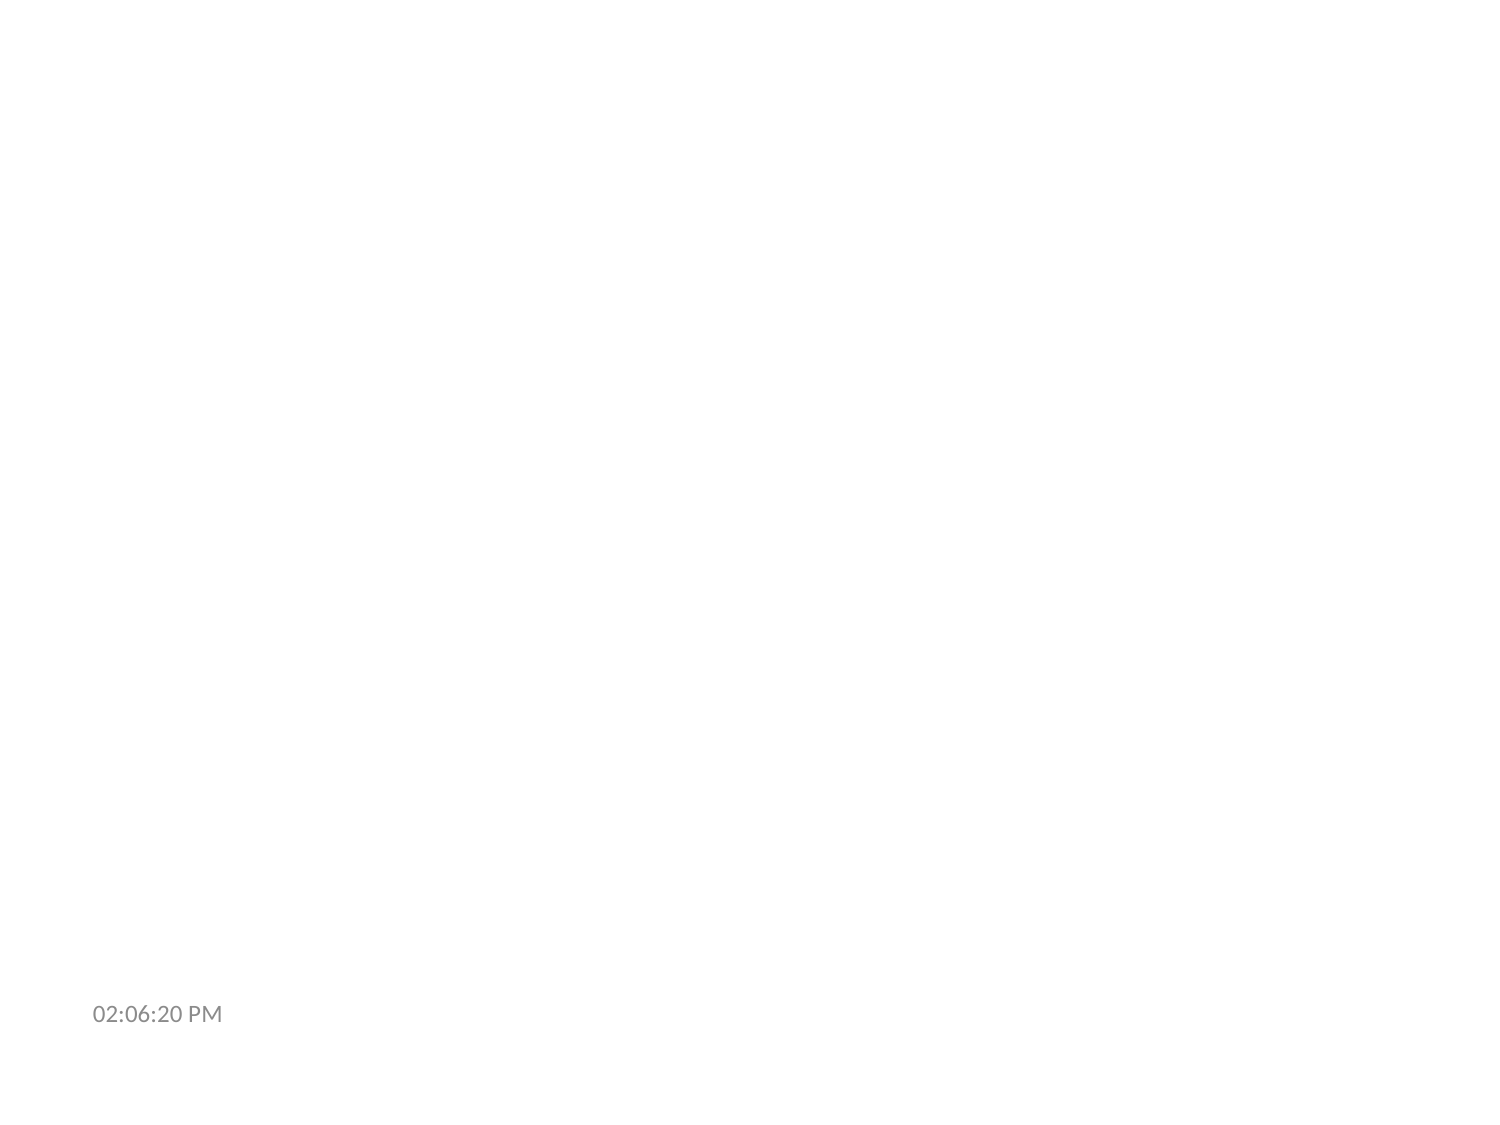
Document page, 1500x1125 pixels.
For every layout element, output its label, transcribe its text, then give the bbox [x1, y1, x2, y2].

text_box 3:35:09 PM [77, 982, 428, 1043]
